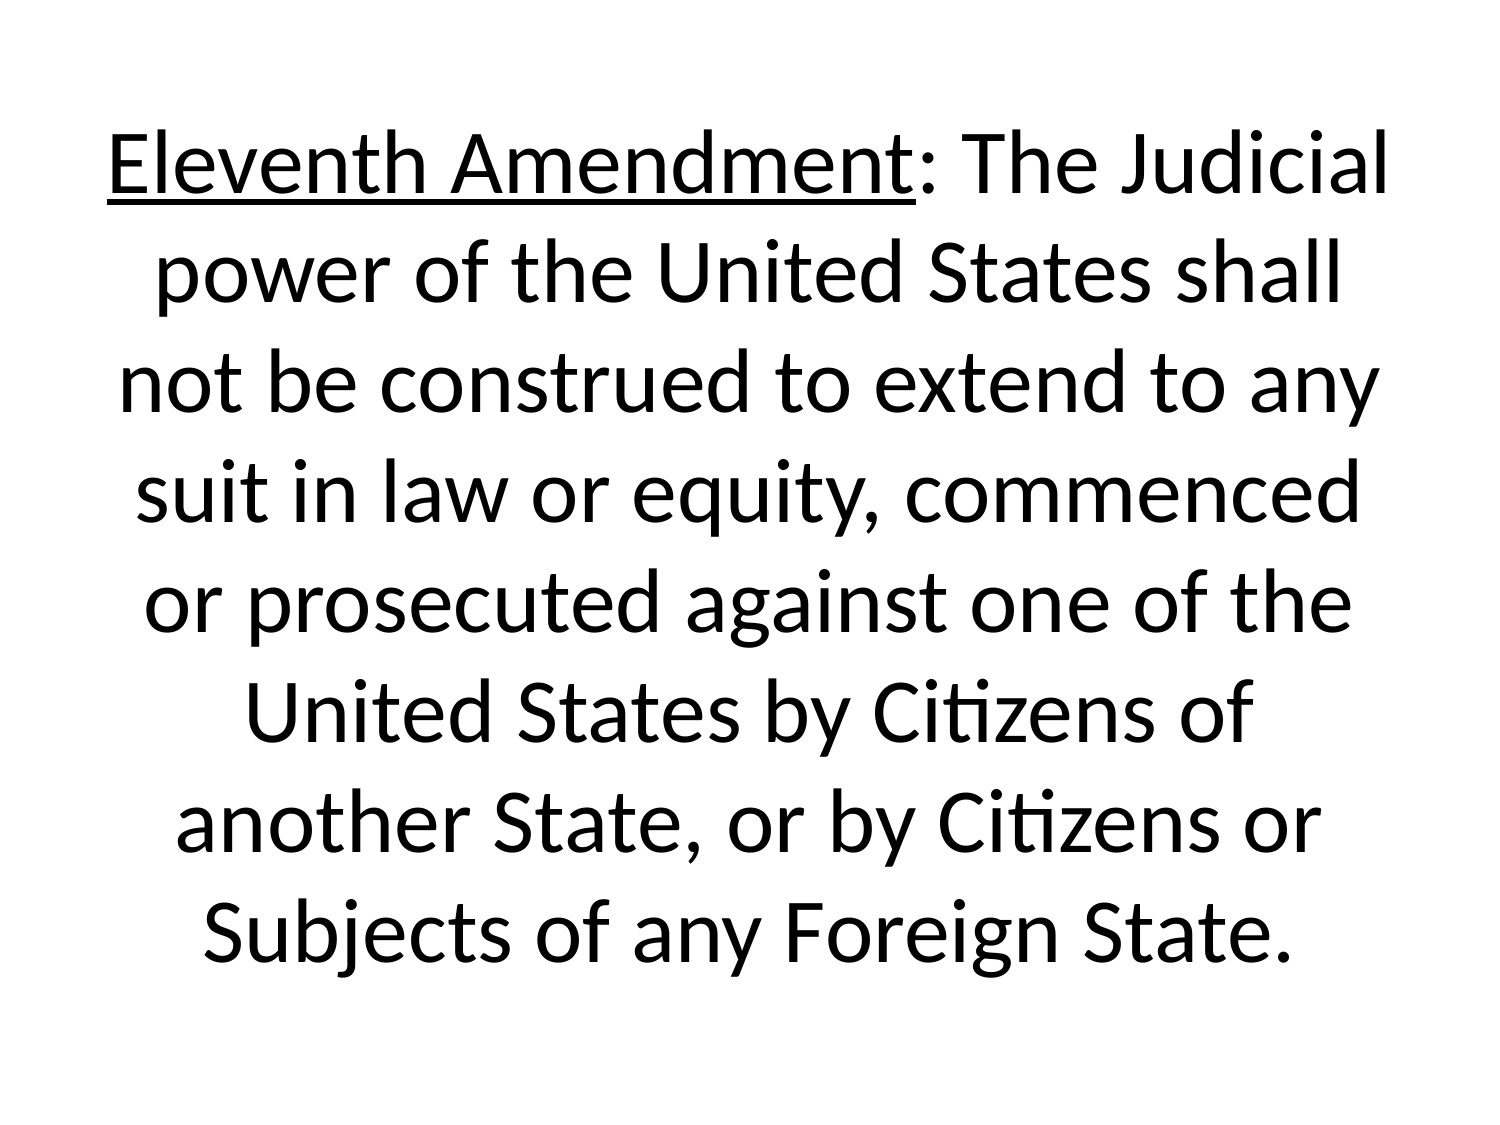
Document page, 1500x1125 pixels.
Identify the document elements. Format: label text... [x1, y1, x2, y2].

title Eleventh Amendment: The Judicial power of the United States shall not be construed to extend to any suit in law or equity, commenced or prosecuted against one of the United States by Citizens of another State, or by Citizens or Subjects of any Foreign State. [74, 44, 1426, 1038]
